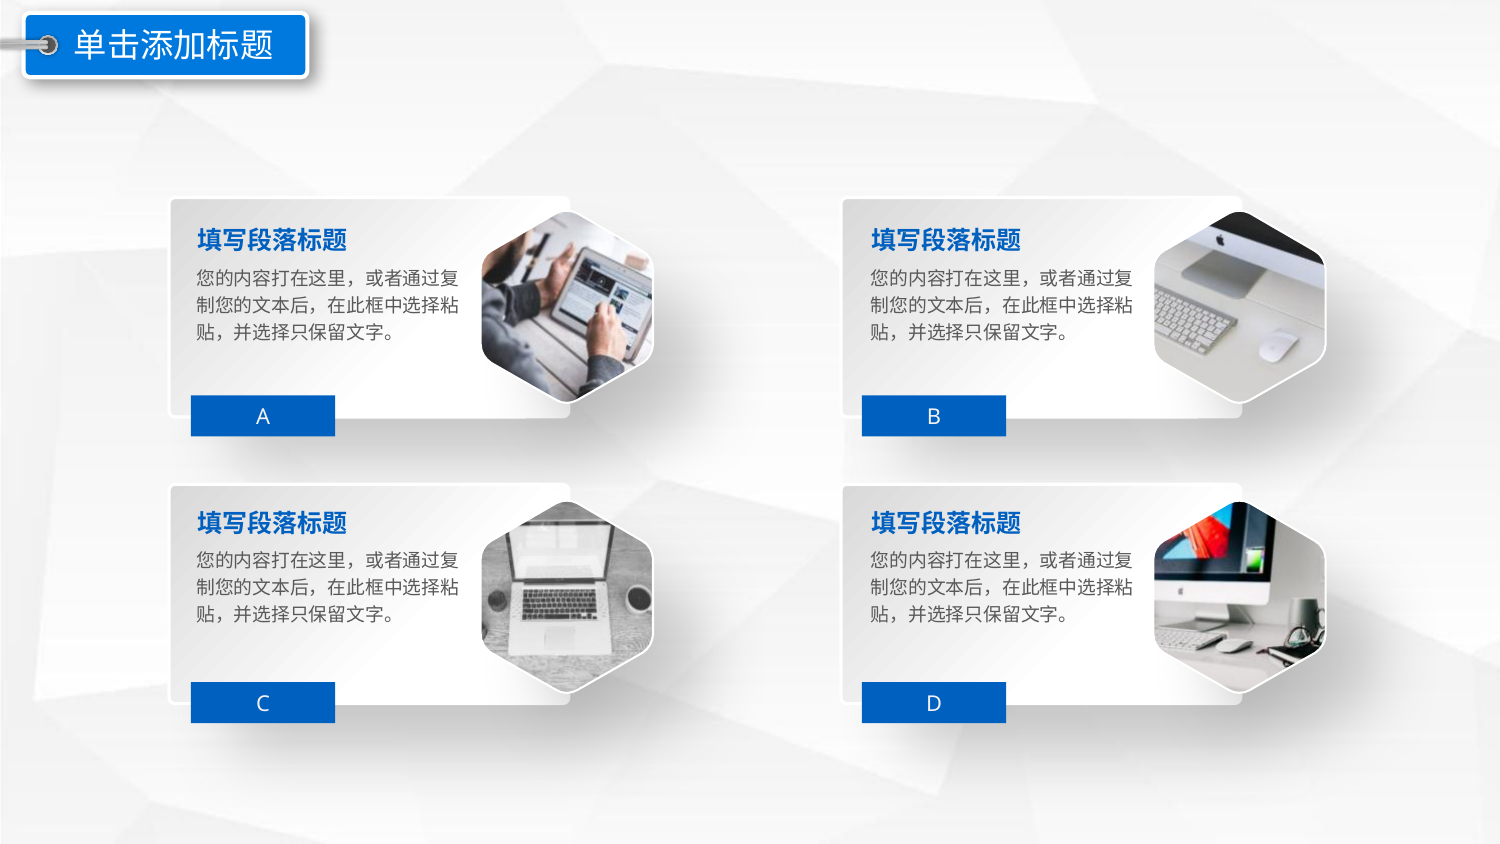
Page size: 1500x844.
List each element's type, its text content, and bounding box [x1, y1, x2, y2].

text_box [479, 209, 655, 404]
text_box A [190, 395, 336, 437]
text_box [1152, 499, 1327, 694]
text_box 填写段落标题 [182, 499, 363, 545]
text_box 您的内容打在这里，或者通过复制您的文本后，在此框中选择粘贴，并选择只保留文字。 [181, 537, 476, 634]
text_box [22, 11, 309, 79]
text_box [839, 196, 1242, 419]
text_box 填写段落标题 [857, 217, 1037, 263]
text_box 您的内容打在这里，或者通过复制您的文本后，在此框中选择粘贴，并选择只保留文字。 [856, 254, 1151, 351]
text_box [167, 483, 570, 705]
text_box B [861, 395, 1007, 437]
text_box [167, 196, 570, 419]
text_box 您的内容打在这里，或者通过复制您的文本后，在此框中选择粘贴，并选择只保留文字。 [856, 537, 1151, 634]
text_box C [190, 682, 336, 724]
text_box [839, 483, 1242, 705]
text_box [0, 40, 48, 49]
text_box 填写段落标题 [182, 217, 363, 263]
text_box [1152, 209, 1327, 404]
text_box D [861, 682, 1007, 724]
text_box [38, 35, 58, 55]
picture [0, 0, 1500, 844]
text_box 单击添加标题 [39, 17, 308, 72]
text_box [479, 499, 655, 694]
text_box 您的内容打在这里，或者通过复制您的文本后，在此框中选择粘贴，并选择只保留文字。 [181, 254, 476, 351]
text_box 填写段落标题 [857, 499, 1037, 545]
